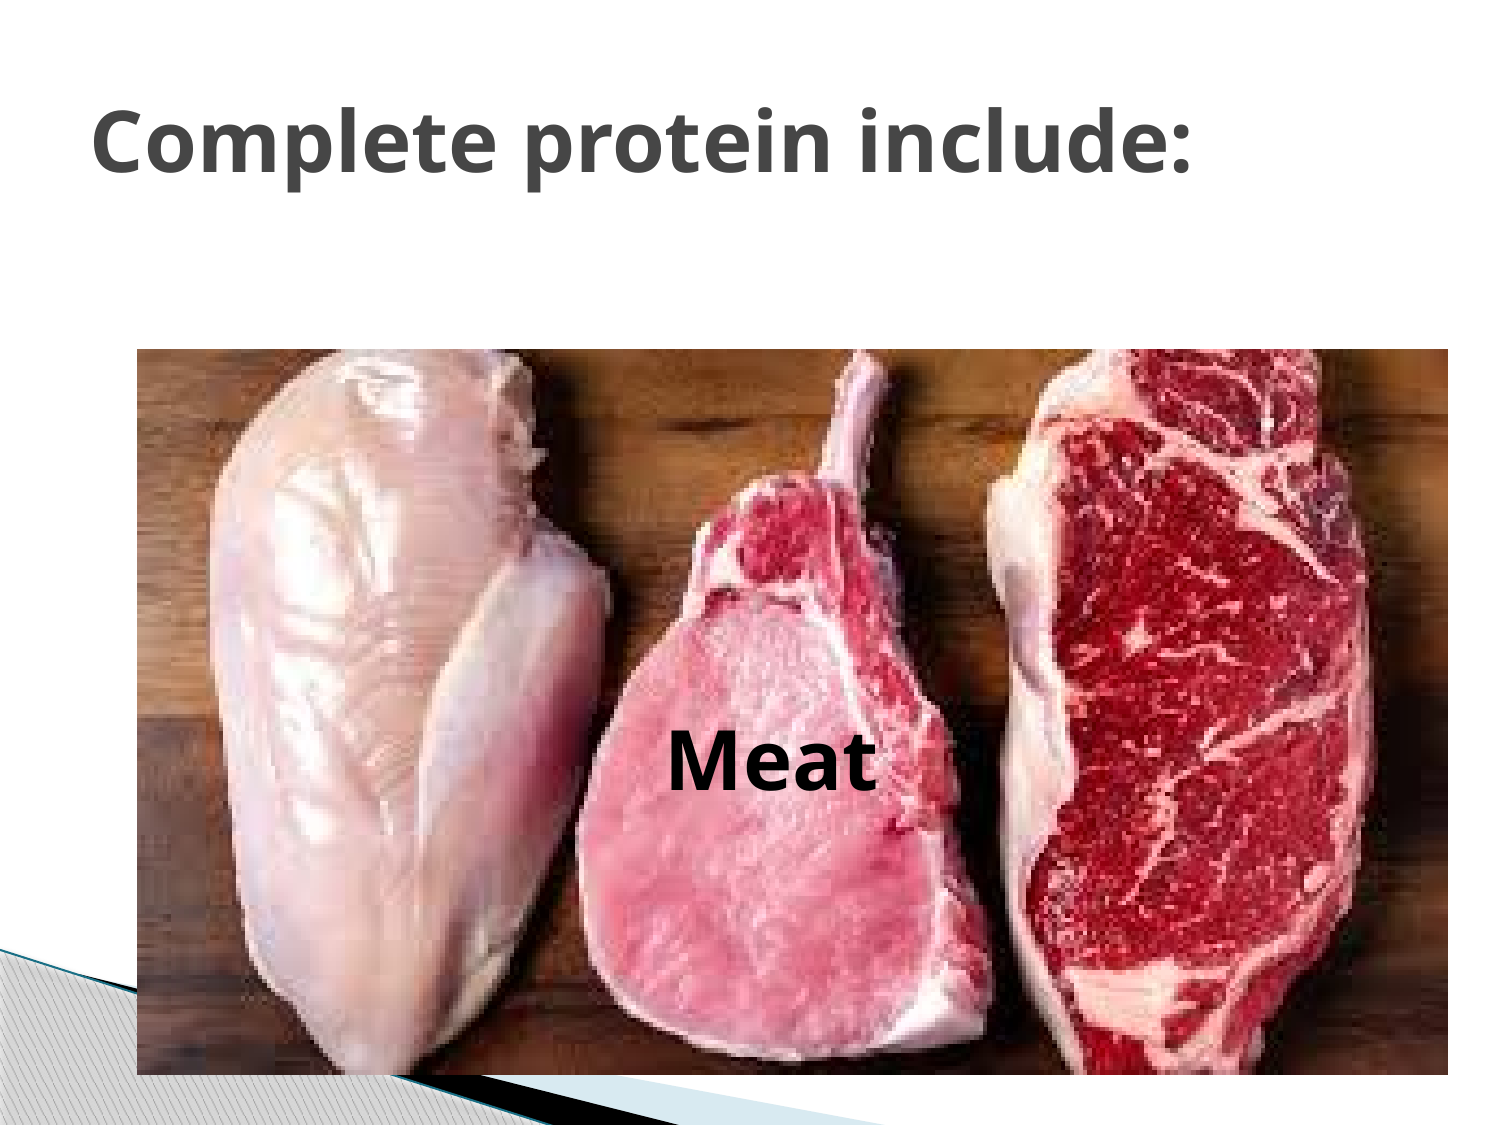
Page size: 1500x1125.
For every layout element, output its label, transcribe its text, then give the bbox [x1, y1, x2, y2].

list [137, 349, 1448, 1075]
title Complete protein include: [75, 45, 1425, 233]
